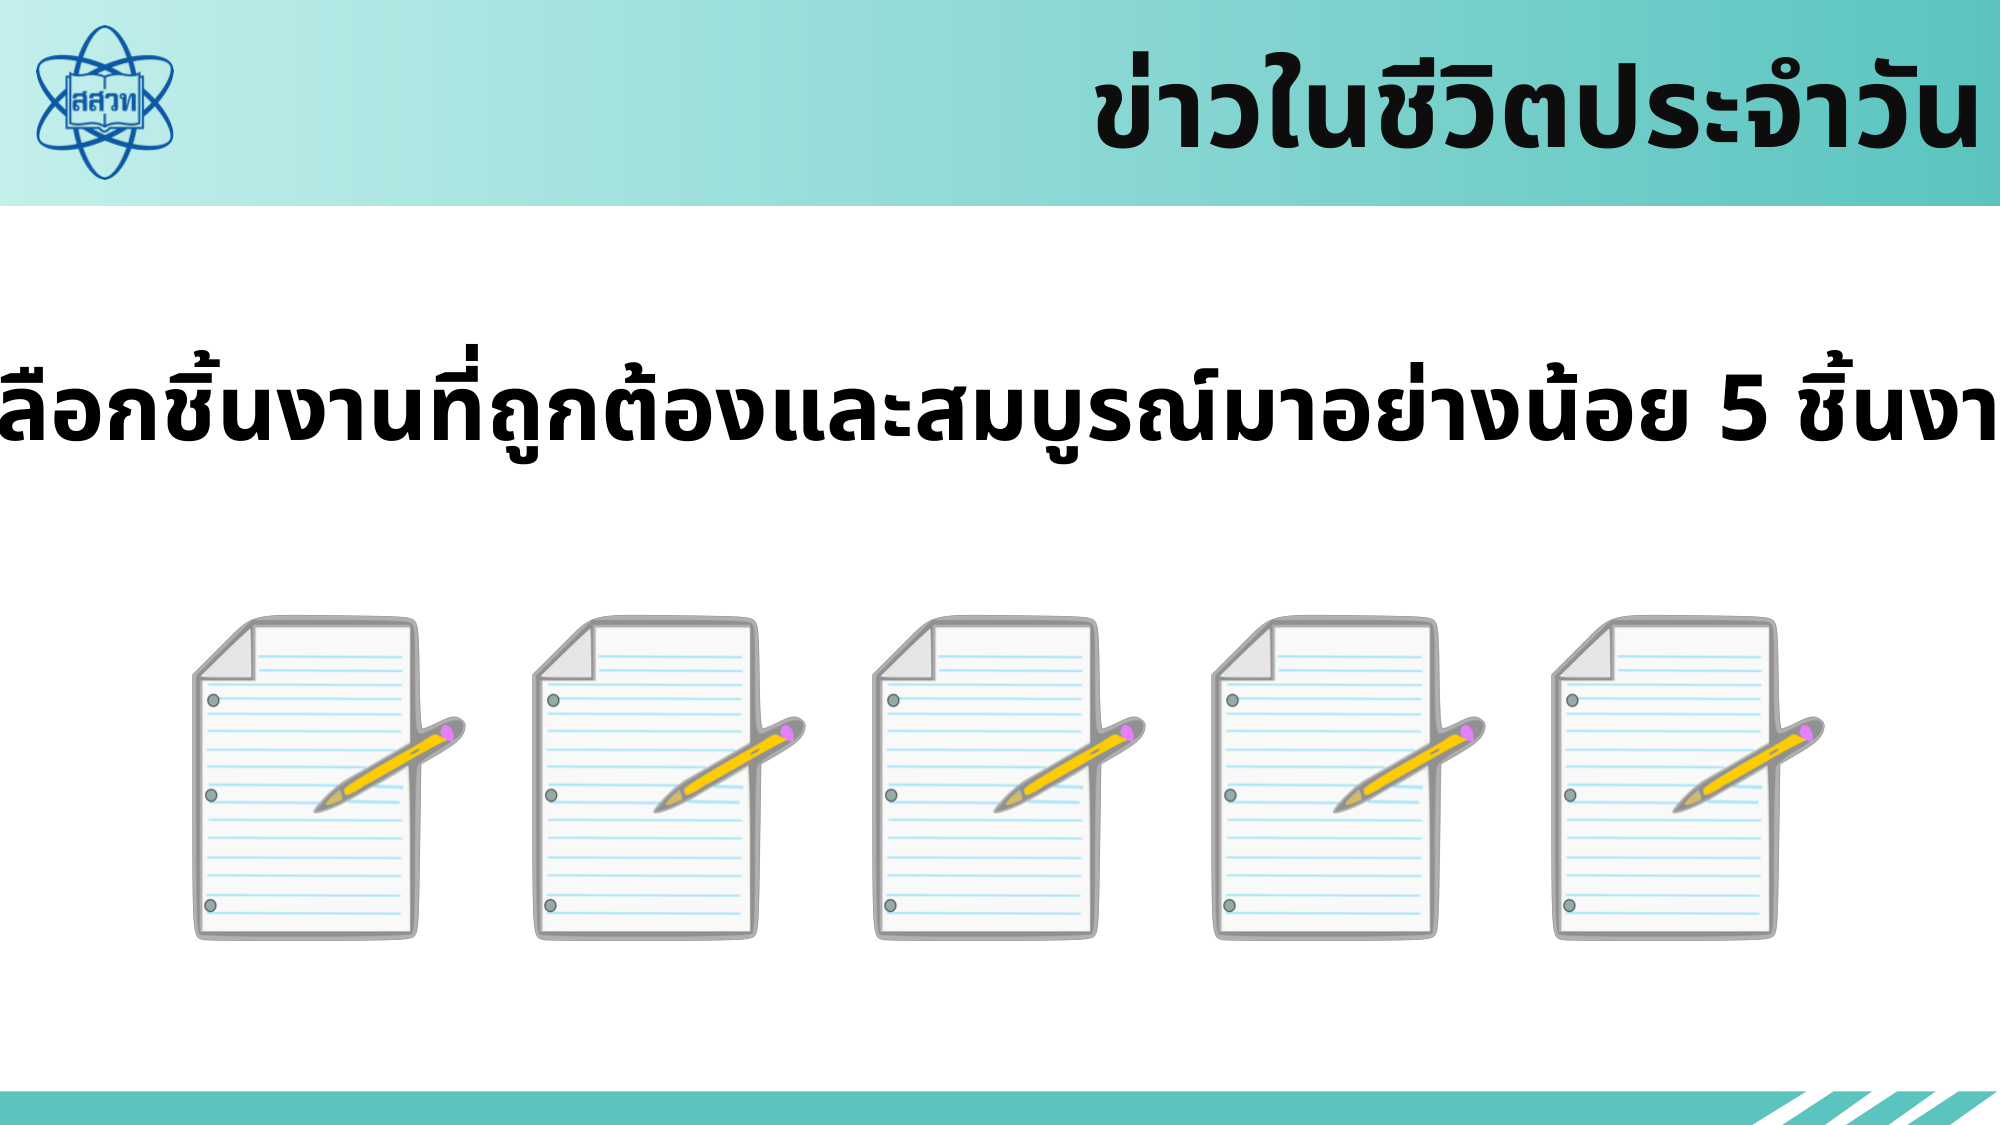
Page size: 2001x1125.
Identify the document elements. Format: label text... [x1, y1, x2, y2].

picture [853, 602, 1156, 951]
picture [36, 25, 174, 180]
text_box เลือกชิ้นงานที่ถูกต้องและสมบูรณ์มาอย่างน้อย 5 ชิ้นงาน [0, 340, 2000, 466]
text_box ข่าวในชีวิตประจำวัน [0, 0, 2000, 206]
picture [173, 602, 476, 951]
picture [1192, 602, 1496, 951]
picture [513, 602, 816, 951]
picture [1532, 602, 1835, 951]
